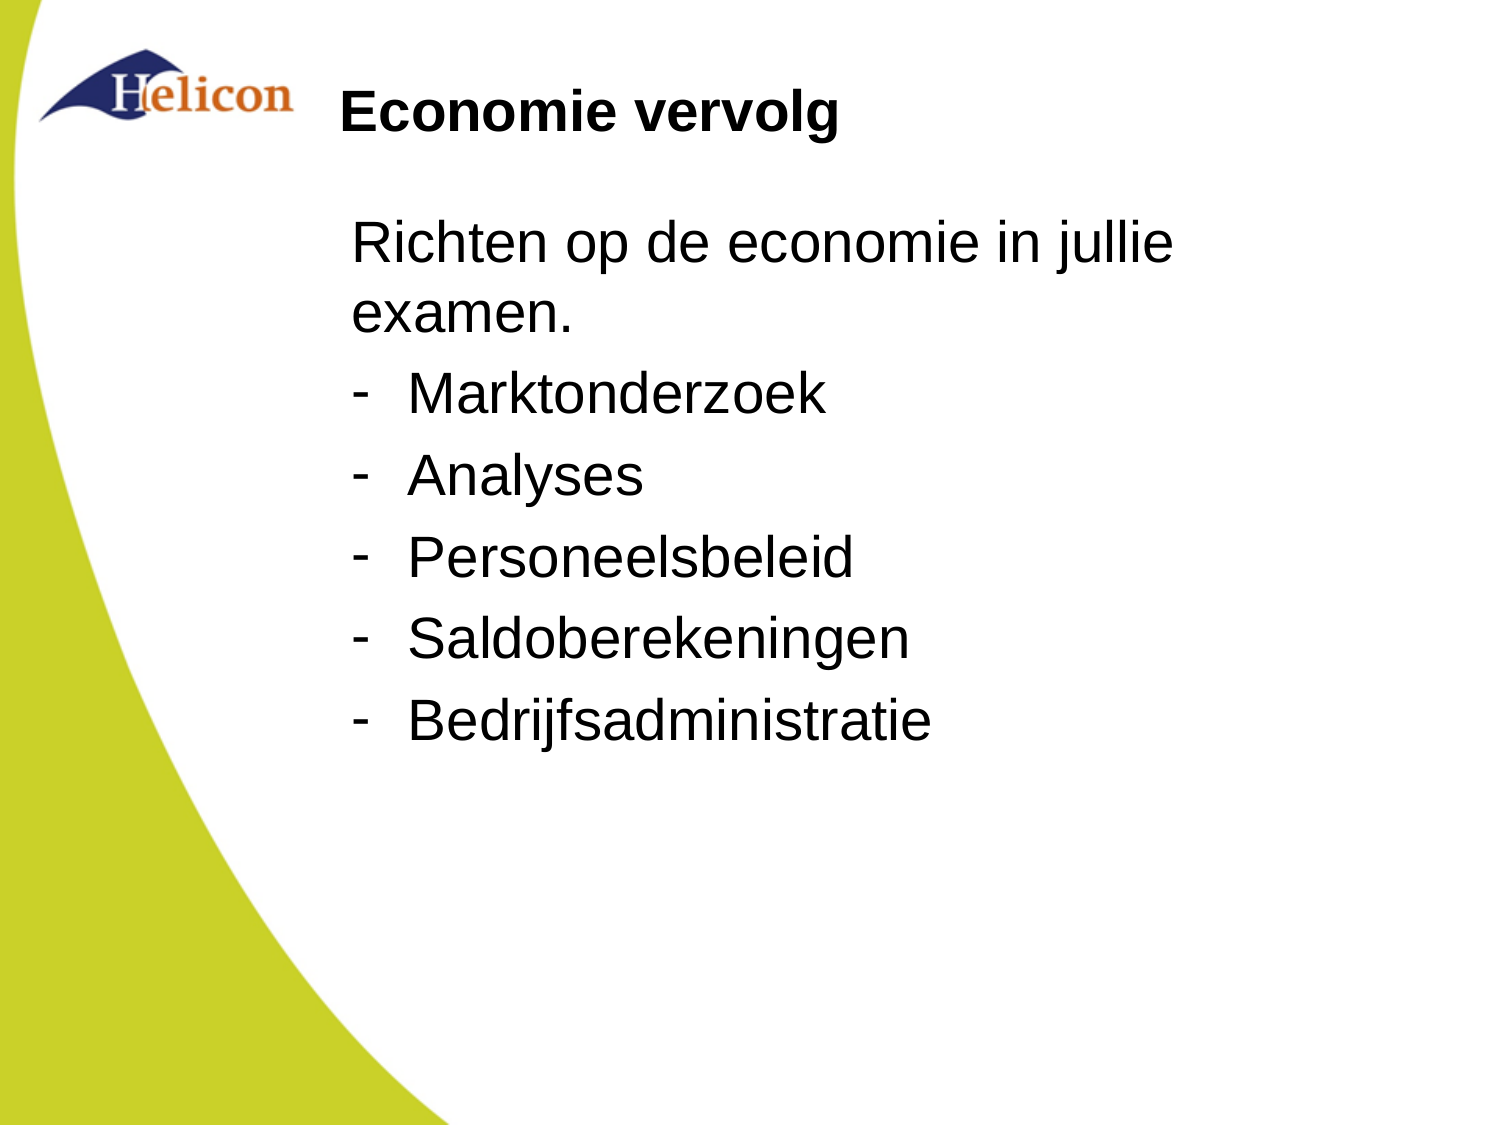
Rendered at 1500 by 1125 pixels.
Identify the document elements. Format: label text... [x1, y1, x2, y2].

list Richten op de economie in jullie examen. Marktonderzoek Analyses Personeelsbeleid Saldoberekeningen Bedrijfsadministratie [336, 196, 1425, 1005]
picture [0, 0, 1500, 1125]
title Economie vervolg [324, 54, 1415, 161]
